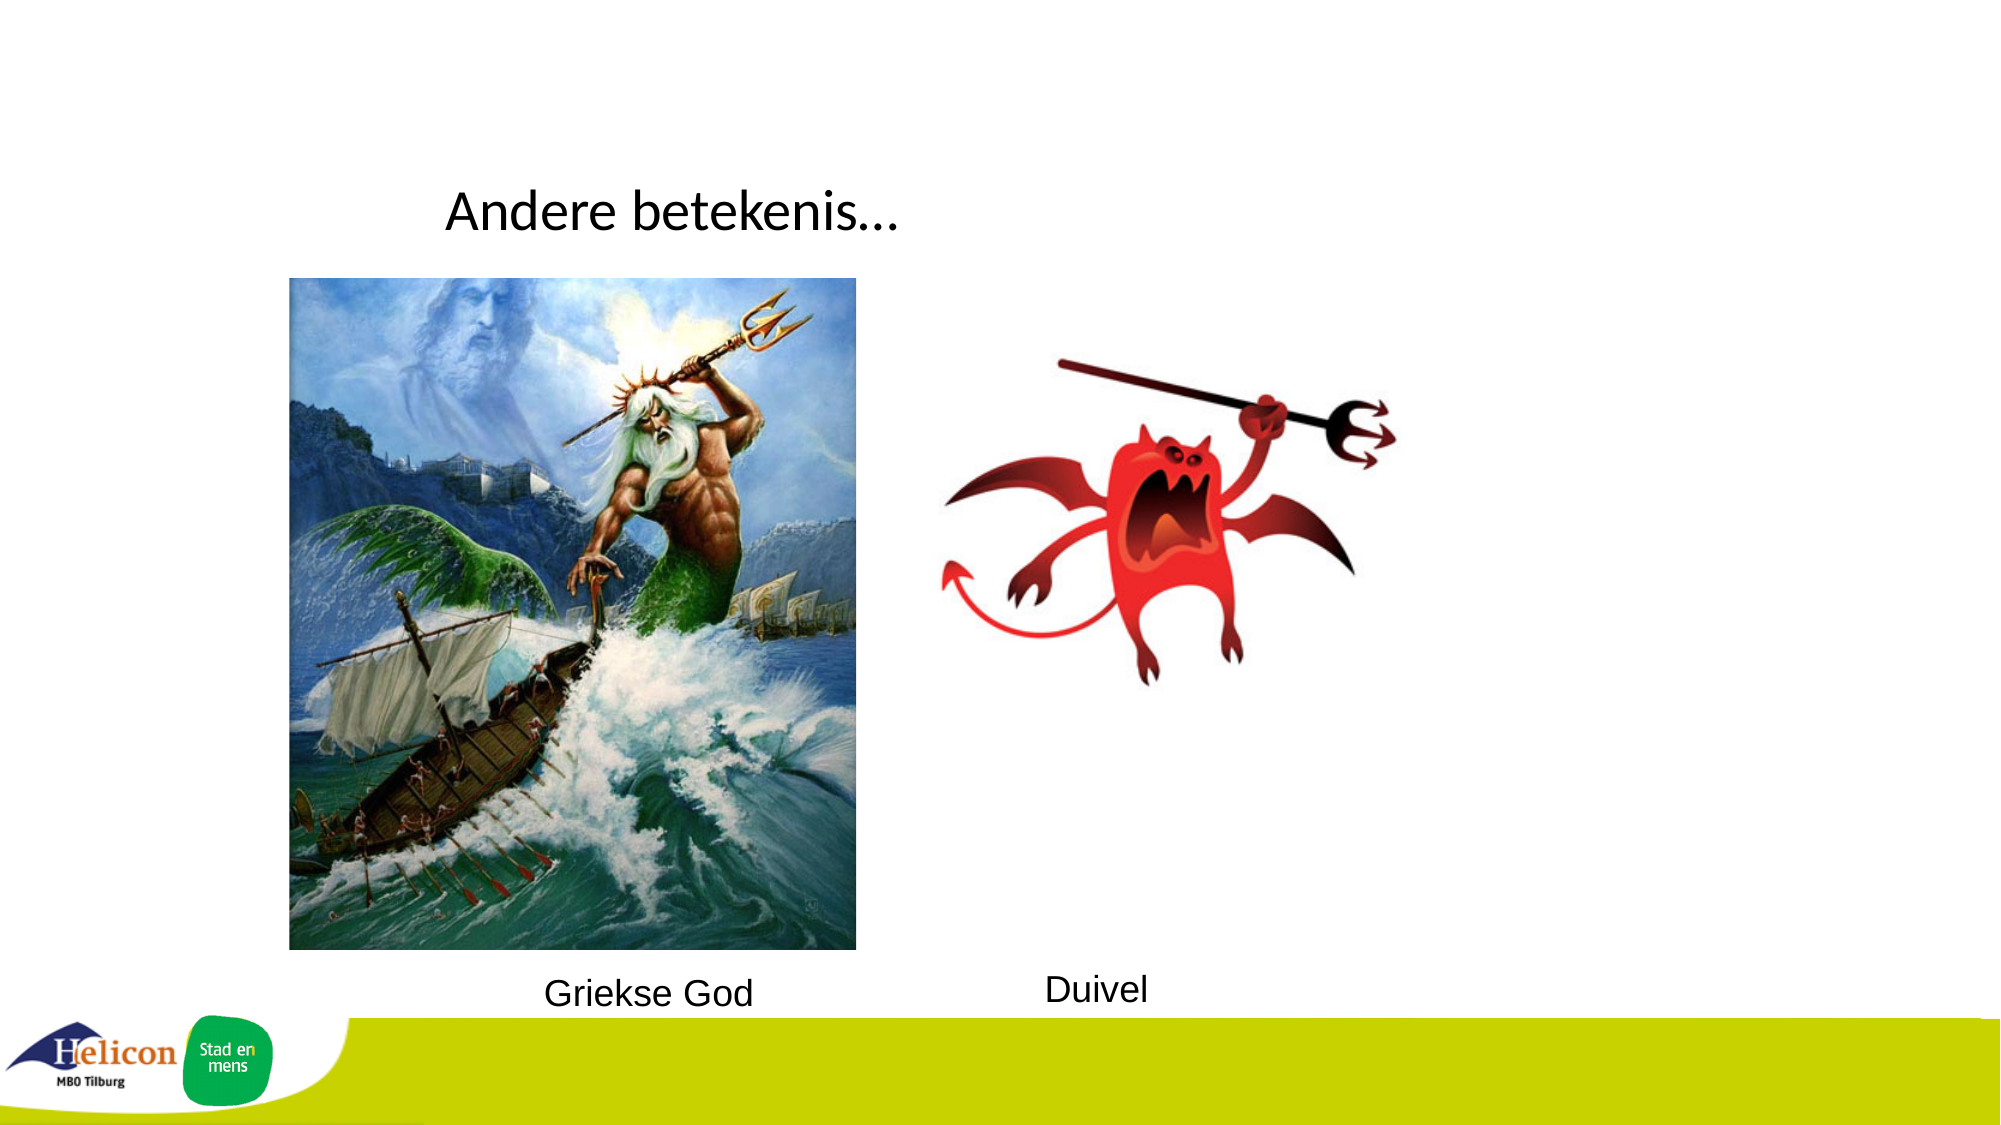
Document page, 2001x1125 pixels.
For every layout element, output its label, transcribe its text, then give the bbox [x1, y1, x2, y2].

text_box Griekse God [529, 961, 857, 1022]
picture [938, 290, 1408, 760]
text_box Andere betekenis… [431, 172, 1050, 466]
text_box Duivel [1029, 957, 1408, 1018]
picture [289, 278, 857, 950]
picture [0, 1013, 424, 1125]
